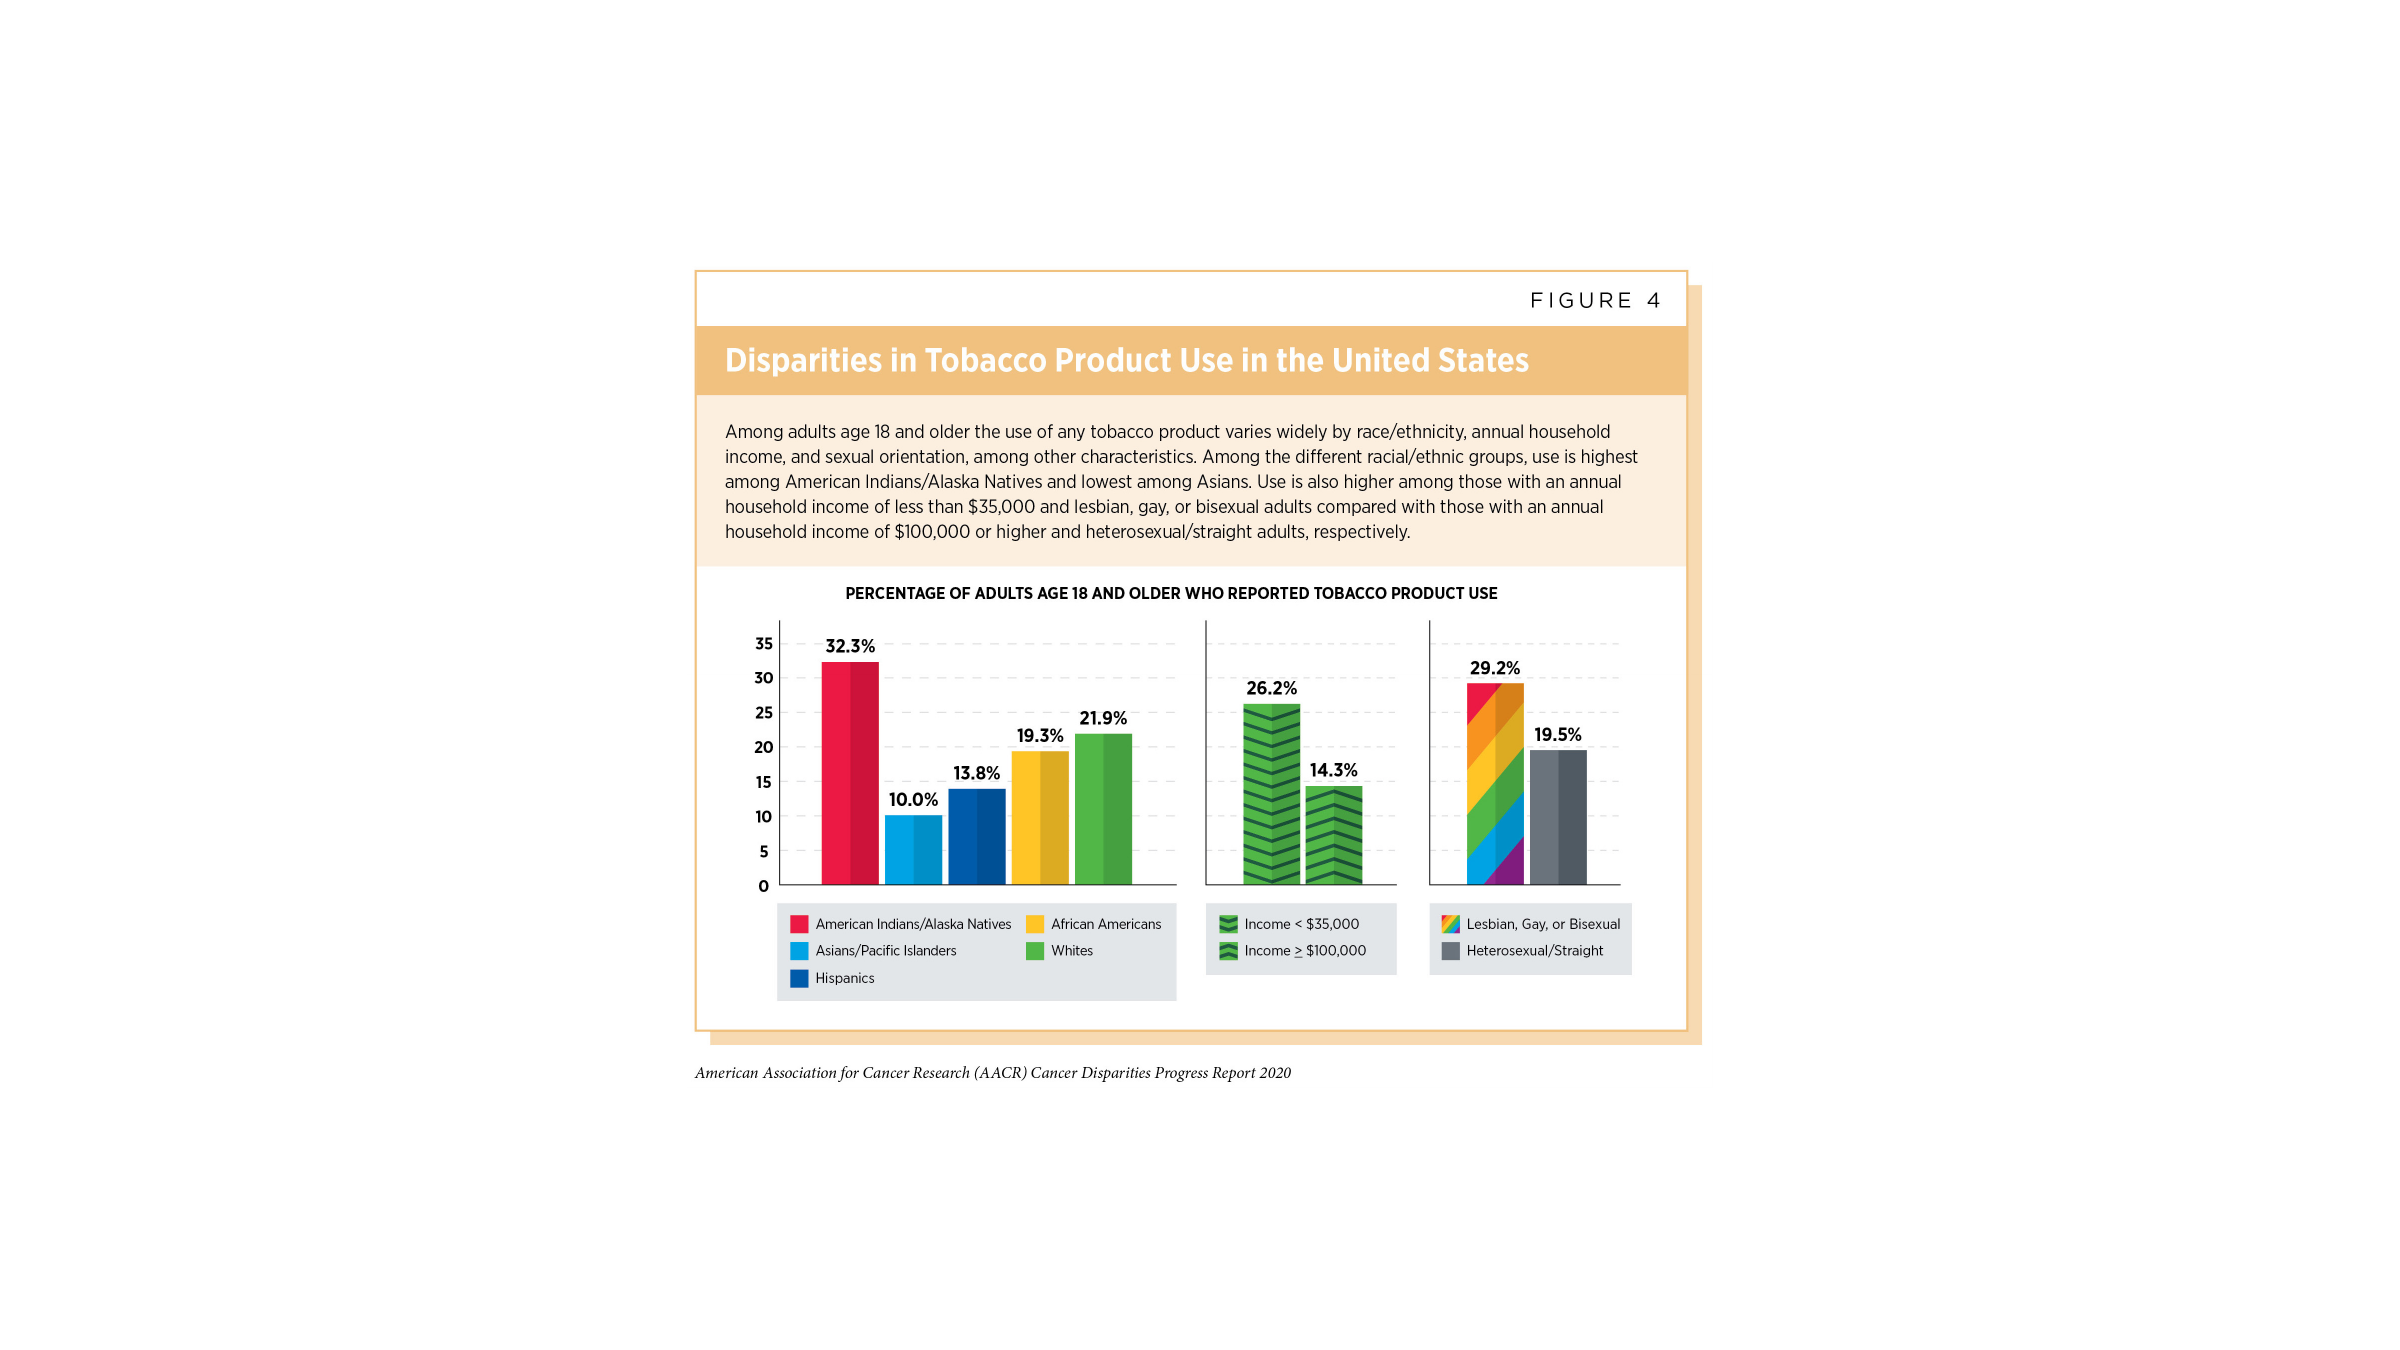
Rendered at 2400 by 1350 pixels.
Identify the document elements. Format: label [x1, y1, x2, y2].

picture [687, 262, 1713, 1088]
